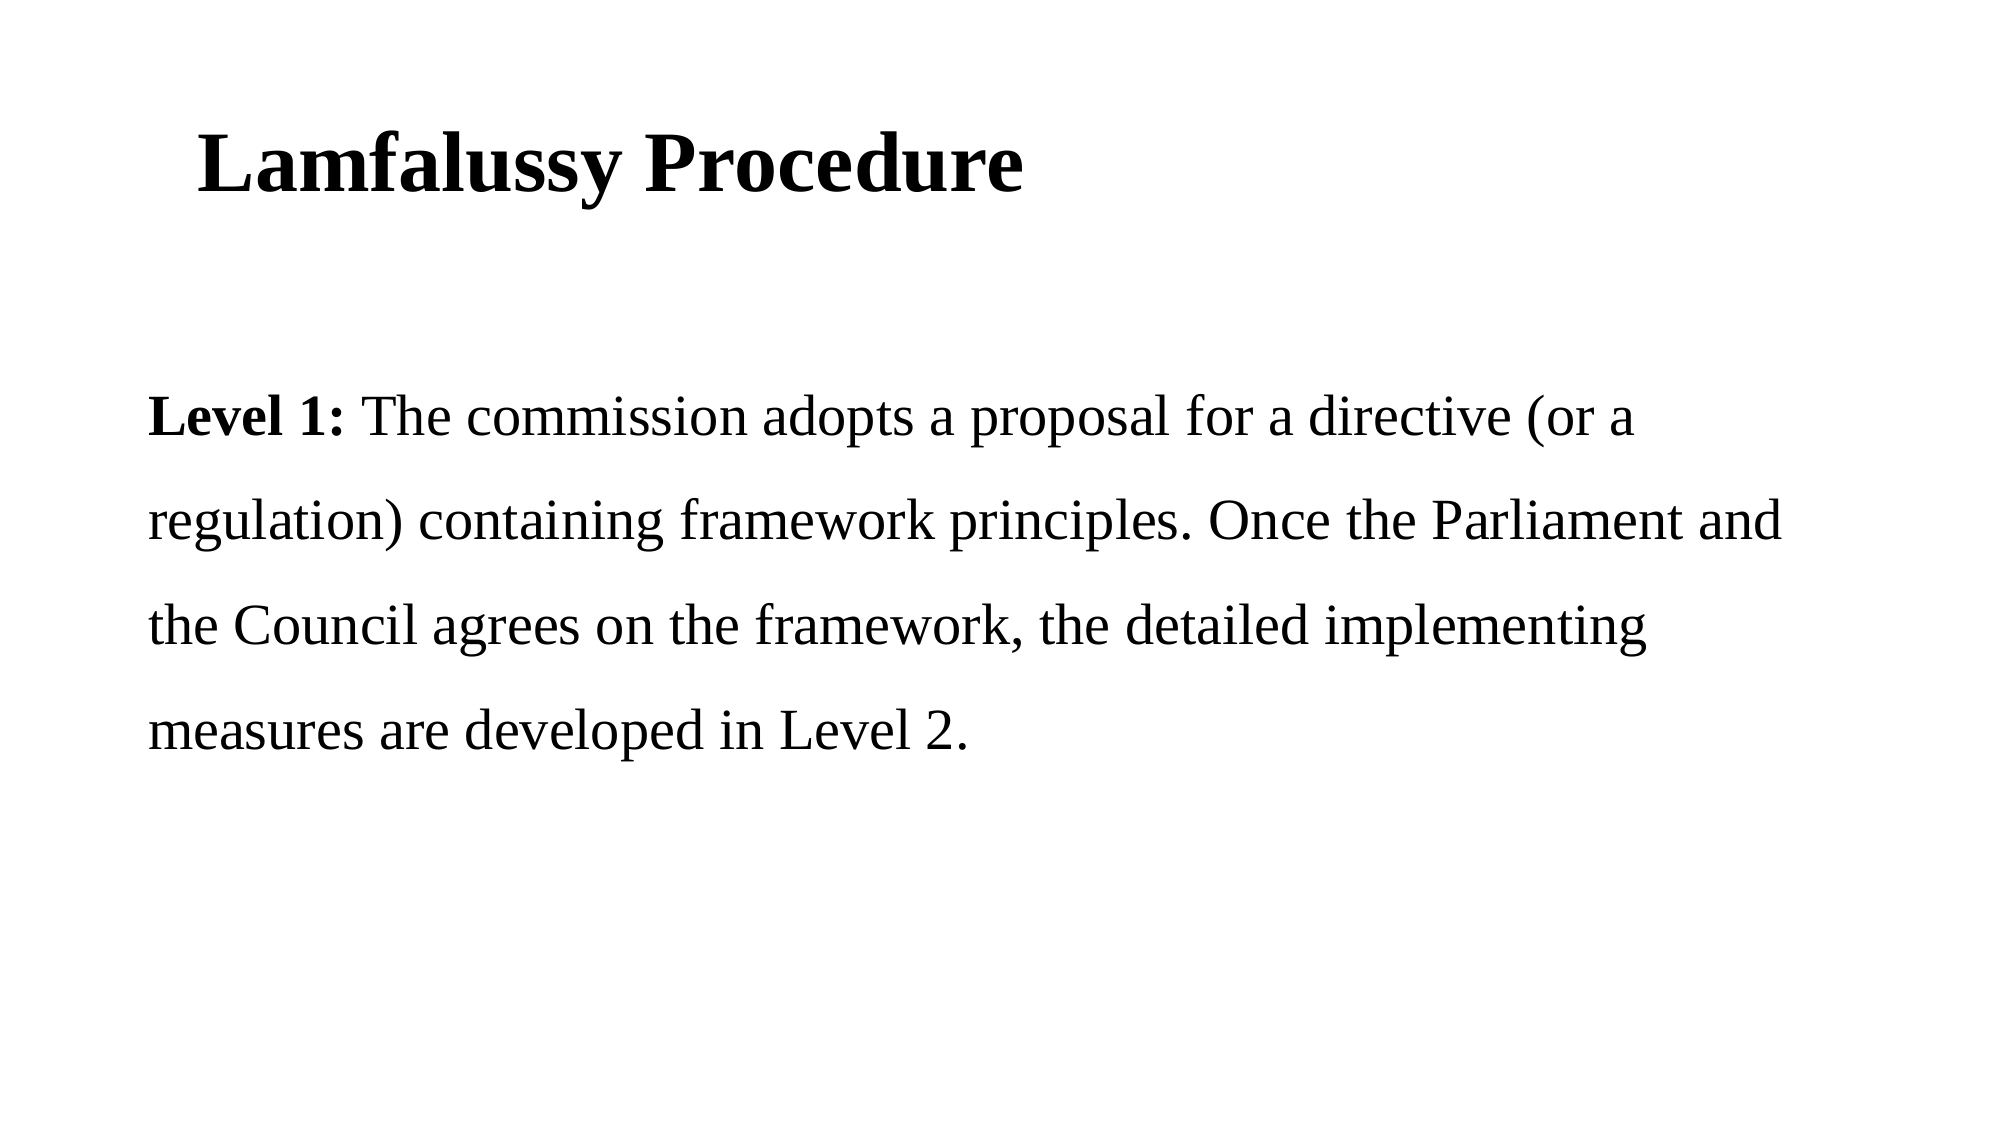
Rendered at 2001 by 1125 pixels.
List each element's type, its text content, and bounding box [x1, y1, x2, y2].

title Lamfalussy Procedure [182, 109, 1593, 219]
list Level 1: The commission adopts a proposal for a directive (or a regulation) containing framework principles. Once the Parliament and the Council agrees on the framework, the detailed implementing measures are developed in Level 2. [133, 334, 1849, 972]
